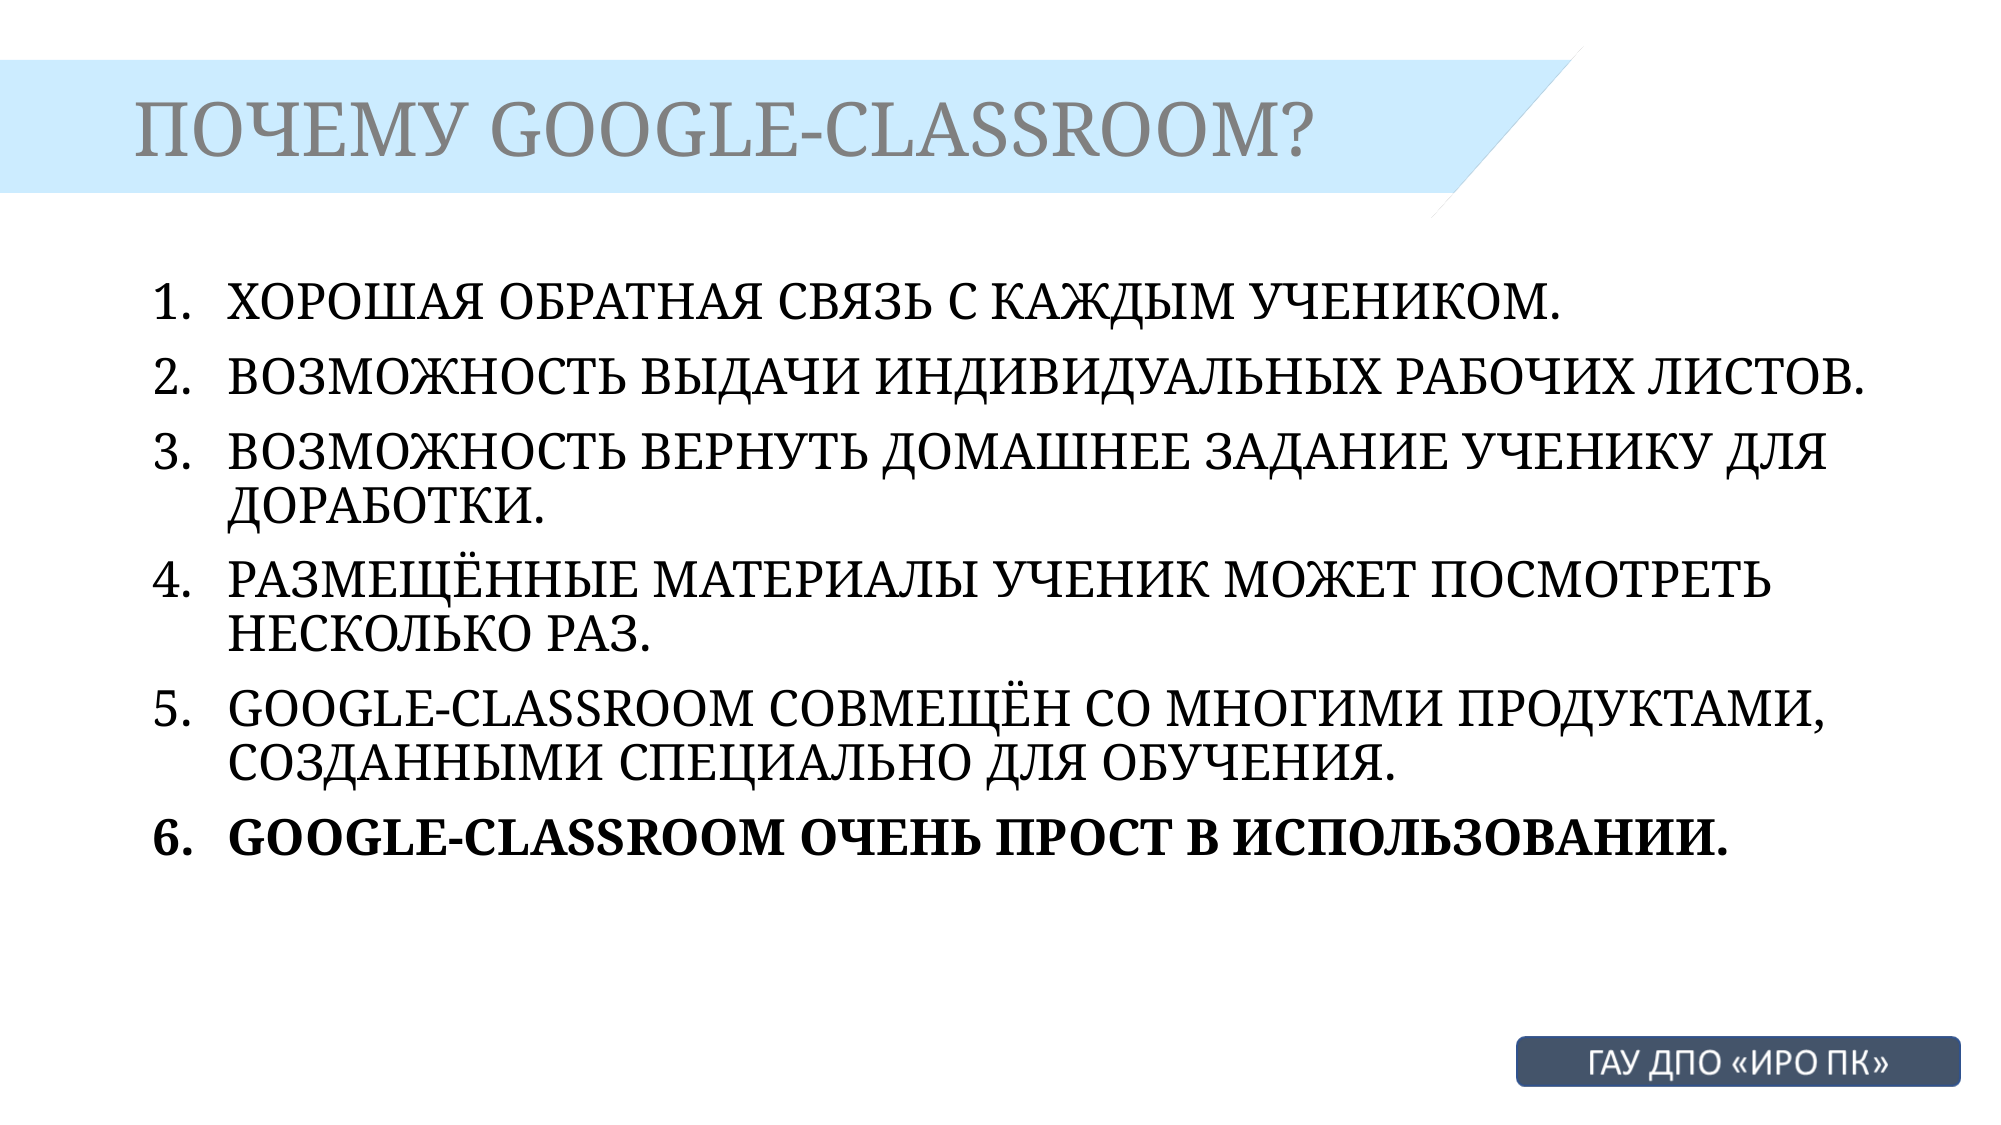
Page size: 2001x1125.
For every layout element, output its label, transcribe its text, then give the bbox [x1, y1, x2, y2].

list ХОРОШАЯ ОБРАТНАЯ СВЯЗЬ С КАЖДЫМ УЧЕНИКОМ. ВОЗМОЖНОСТЬ ВЫДАЧИ ИНДИВИДУАЛЬНЫХ РАБОЧИХ ЛИСТОВ. ВОЗМОЖНОСТЬ ВЕРНУТЬ ДОМАШНЕЕ ЗАДАНИЕ УЧЕНИКУ ДЛЯ ДОРАБОТКИ. РАЗМЕЩЁННЫЕ МАТЕРИАЛЫ УЧЕНИК МОЖЕТ ПОСМОТРЕТЬ НЕСКОЛЬКО РАЗ. GOOGLE-CLASSROOM СОВМЕЩЁН СО МНОГИМИ ПРОДУКТАМИ, СОЗДАННЫМИ СПЕЦИАЛЬНО ДЛЯ ОБУЧЕНИЯ. GOOGLE-CLASSROOM ОЧЕНЬ ПРОСТ В ИСПОЛЬЗОВАНИИ. [137, 268, 1905, 983]
title ПОЧЕМУ GOOGLE-CLASSROOM? [0, 59, 1431, 193]
picture [1431, 45, 1585, 219]
picture [1516, 1026, 1961, 1108]
